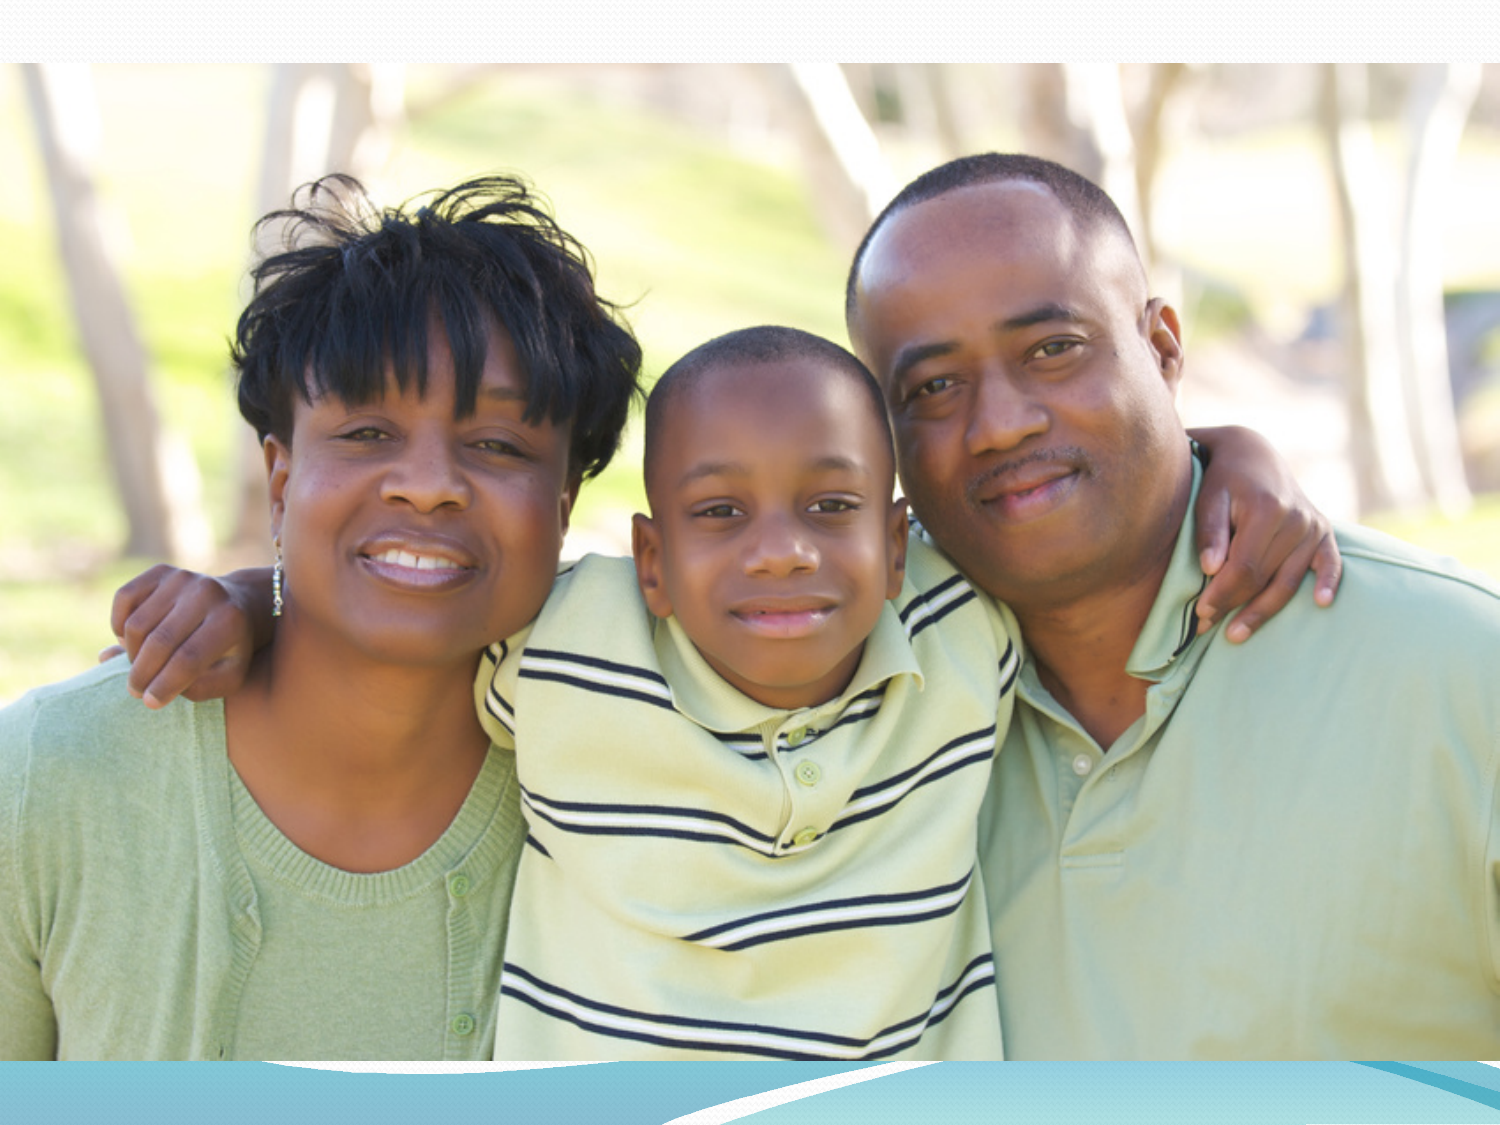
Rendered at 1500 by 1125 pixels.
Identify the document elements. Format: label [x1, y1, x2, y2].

picture [0, 63, 1500, 1062]
